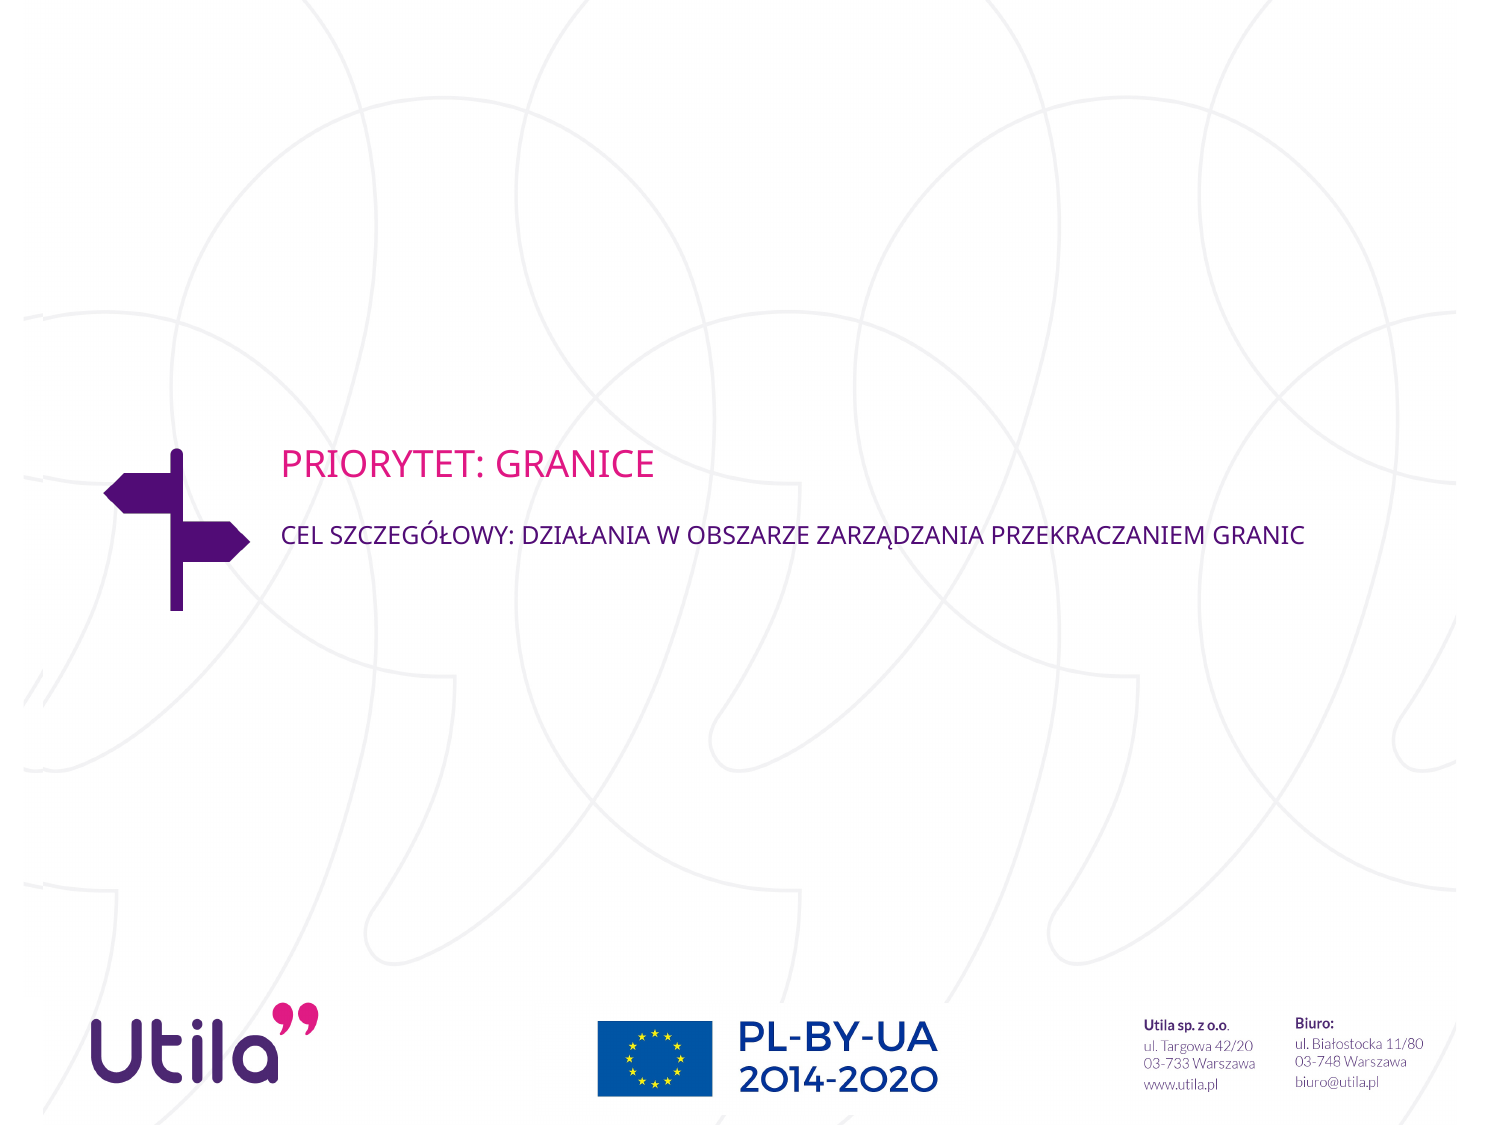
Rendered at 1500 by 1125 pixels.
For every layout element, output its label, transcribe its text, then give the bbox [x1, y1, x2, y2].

text_box PRIORYTET: GRANICE [275, 432, 831, 493]
picture [0, 0, 1457, 1125]
list Cel szczegółowy: Działania w obszarze zarządzania przekraczaniem granic [265, 417, 1418, 645]
